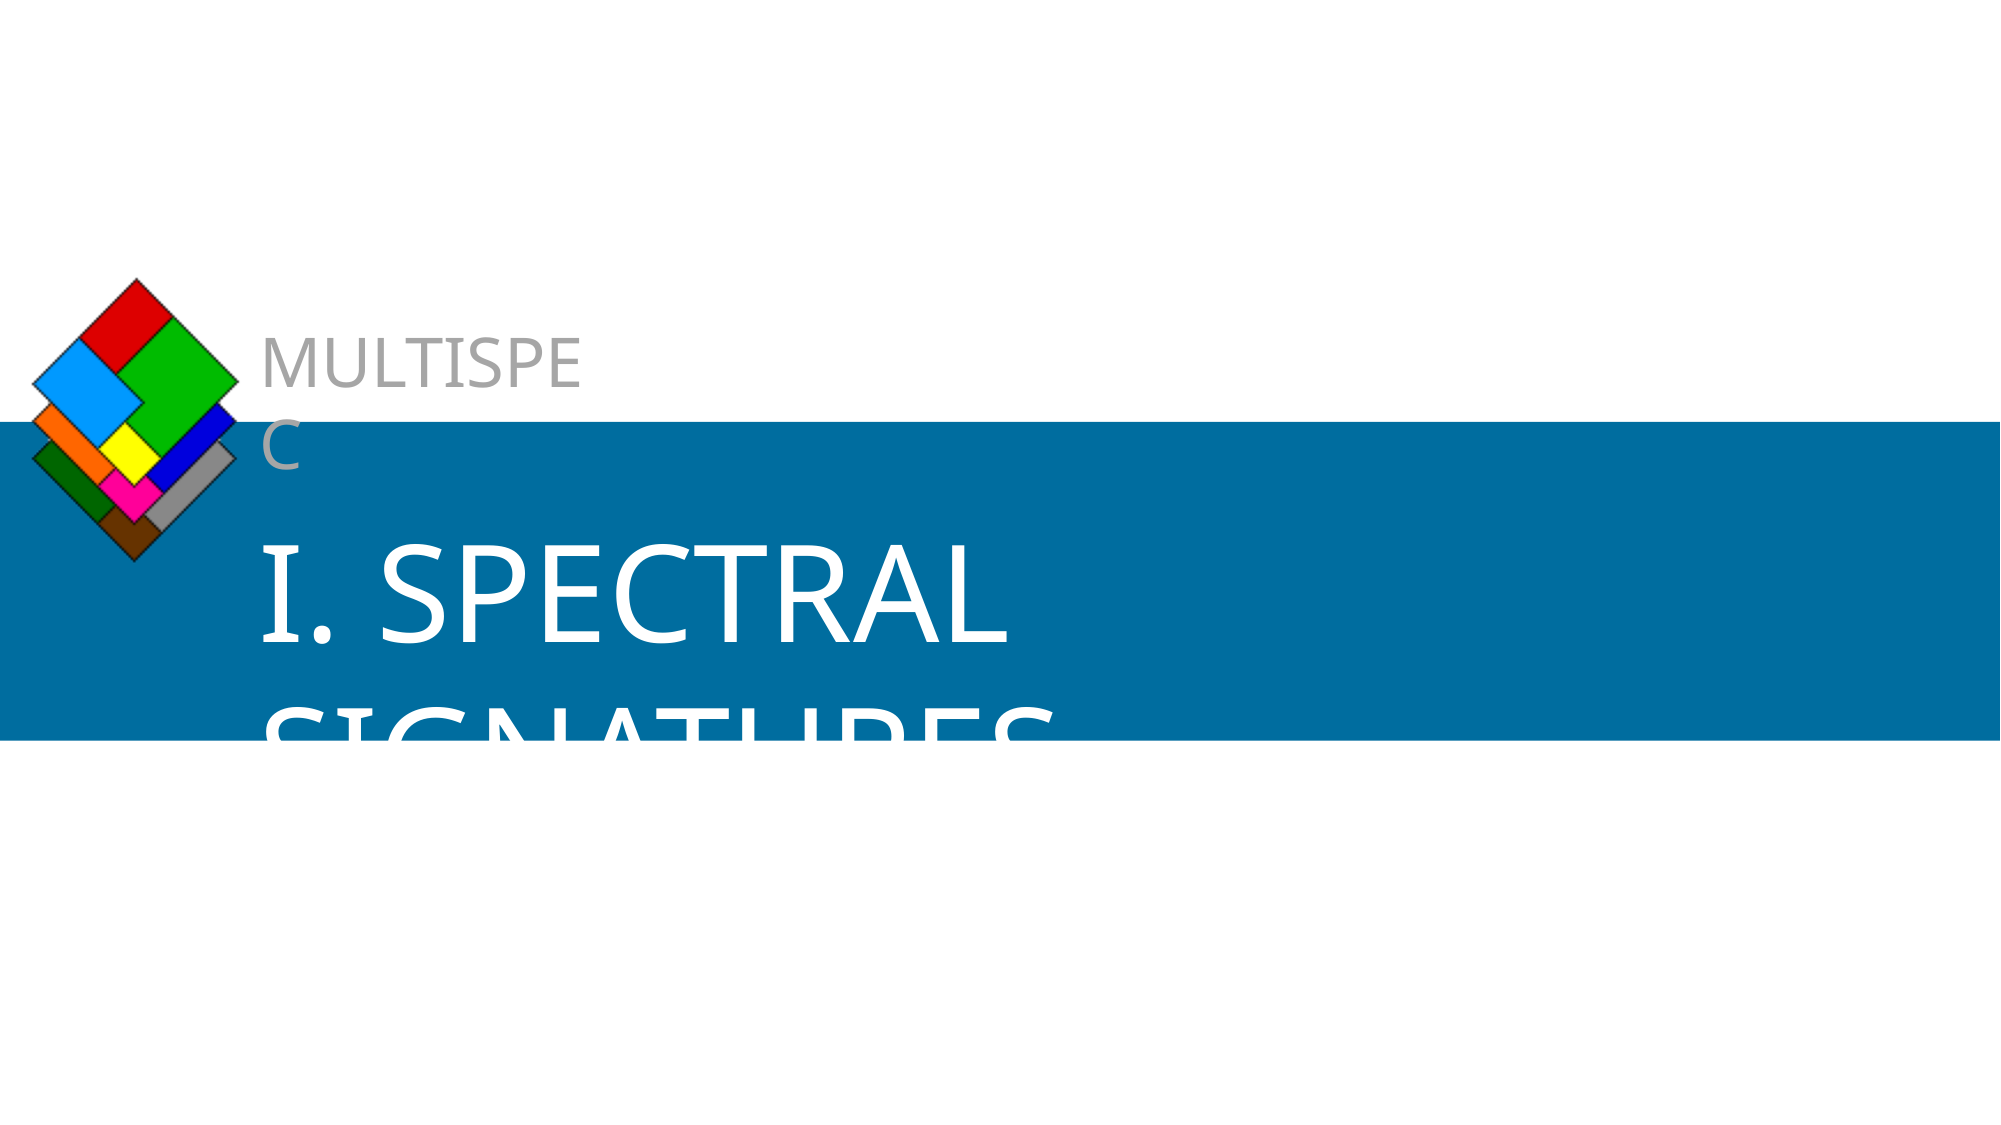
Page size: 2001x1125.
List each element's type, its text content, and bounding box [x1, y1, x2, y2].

text_box I. SPECTRAL SIGNATURES [256, 504, 1826, 833]
picture [0, 276, 269, 559]
picture [264, 429, 269, 461]
title MULTISPEC [273, 316, 619, 504]
